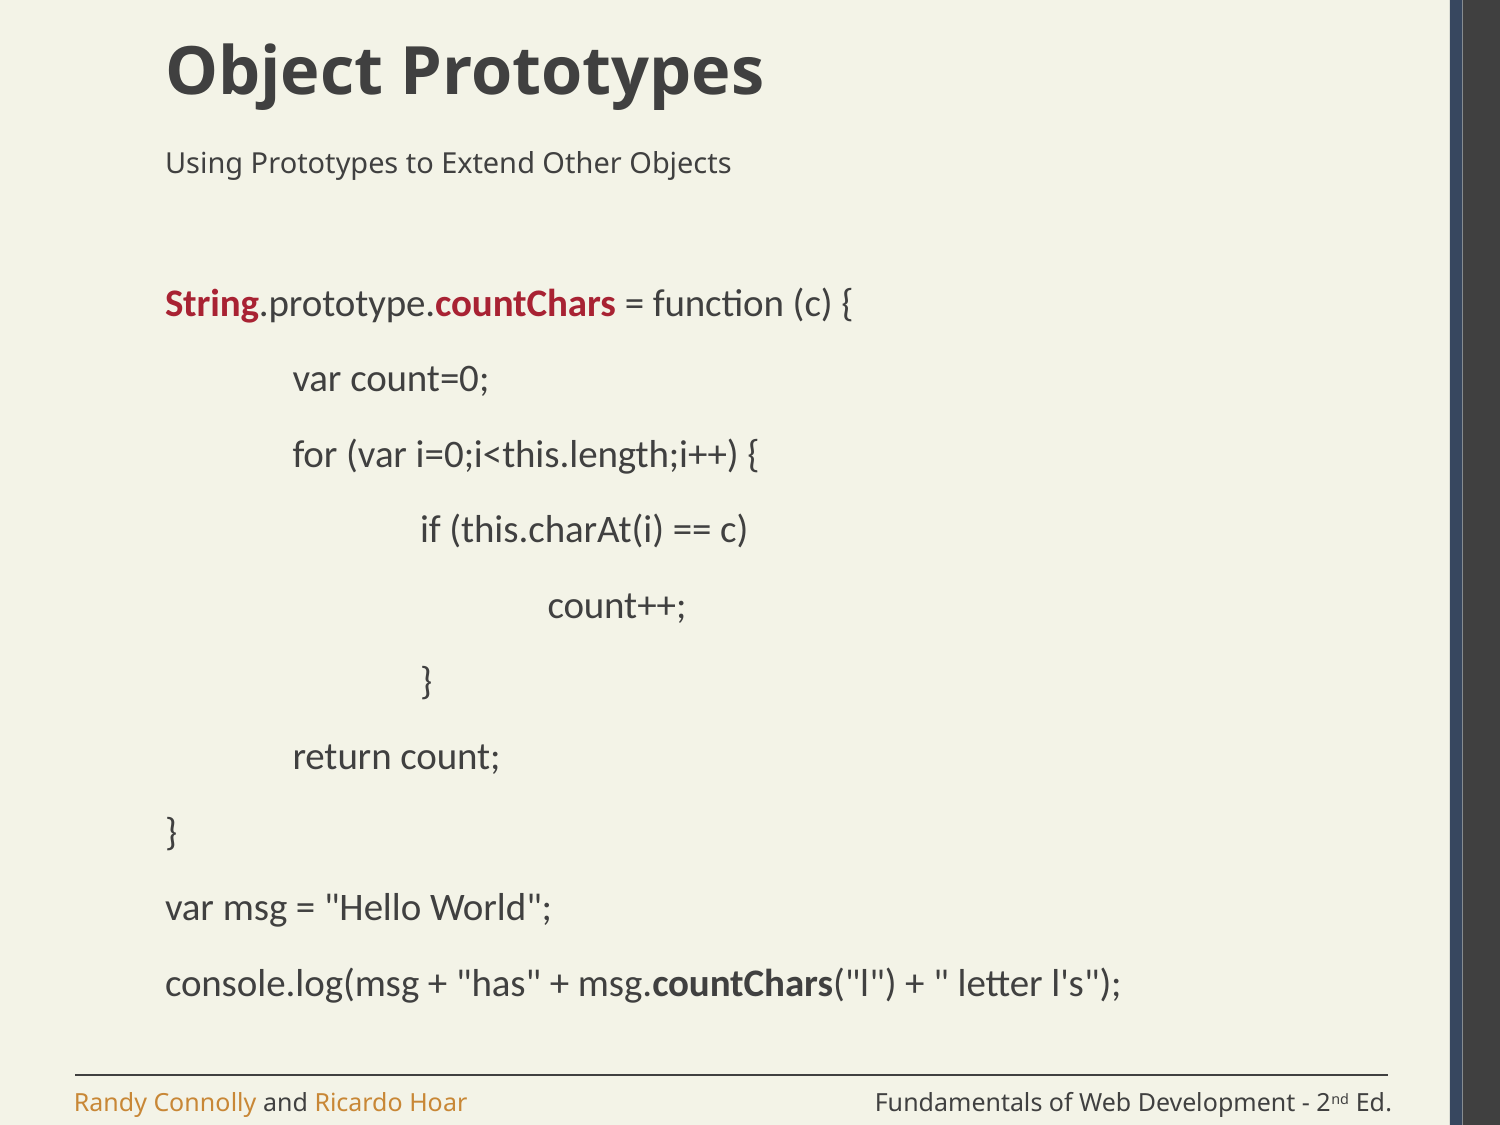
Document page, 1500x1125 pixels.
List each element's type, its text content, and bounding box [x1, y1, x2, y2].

list Using Prototypes to Extend Other Objects [150, 137, 1200, 188]
title Object Prototypes [150, 20, 1425, 188]
list String.prototype.countChars = function (c) { var count=0; for (var i=0;i<this.length;i++) { if (this.charAt(i) == c) count++; } return count; } var msg = "Hello World"; console.log(msg + "has" + msg.countChars("l") + " letter l's"); [150, 270, 1200, 1013]
